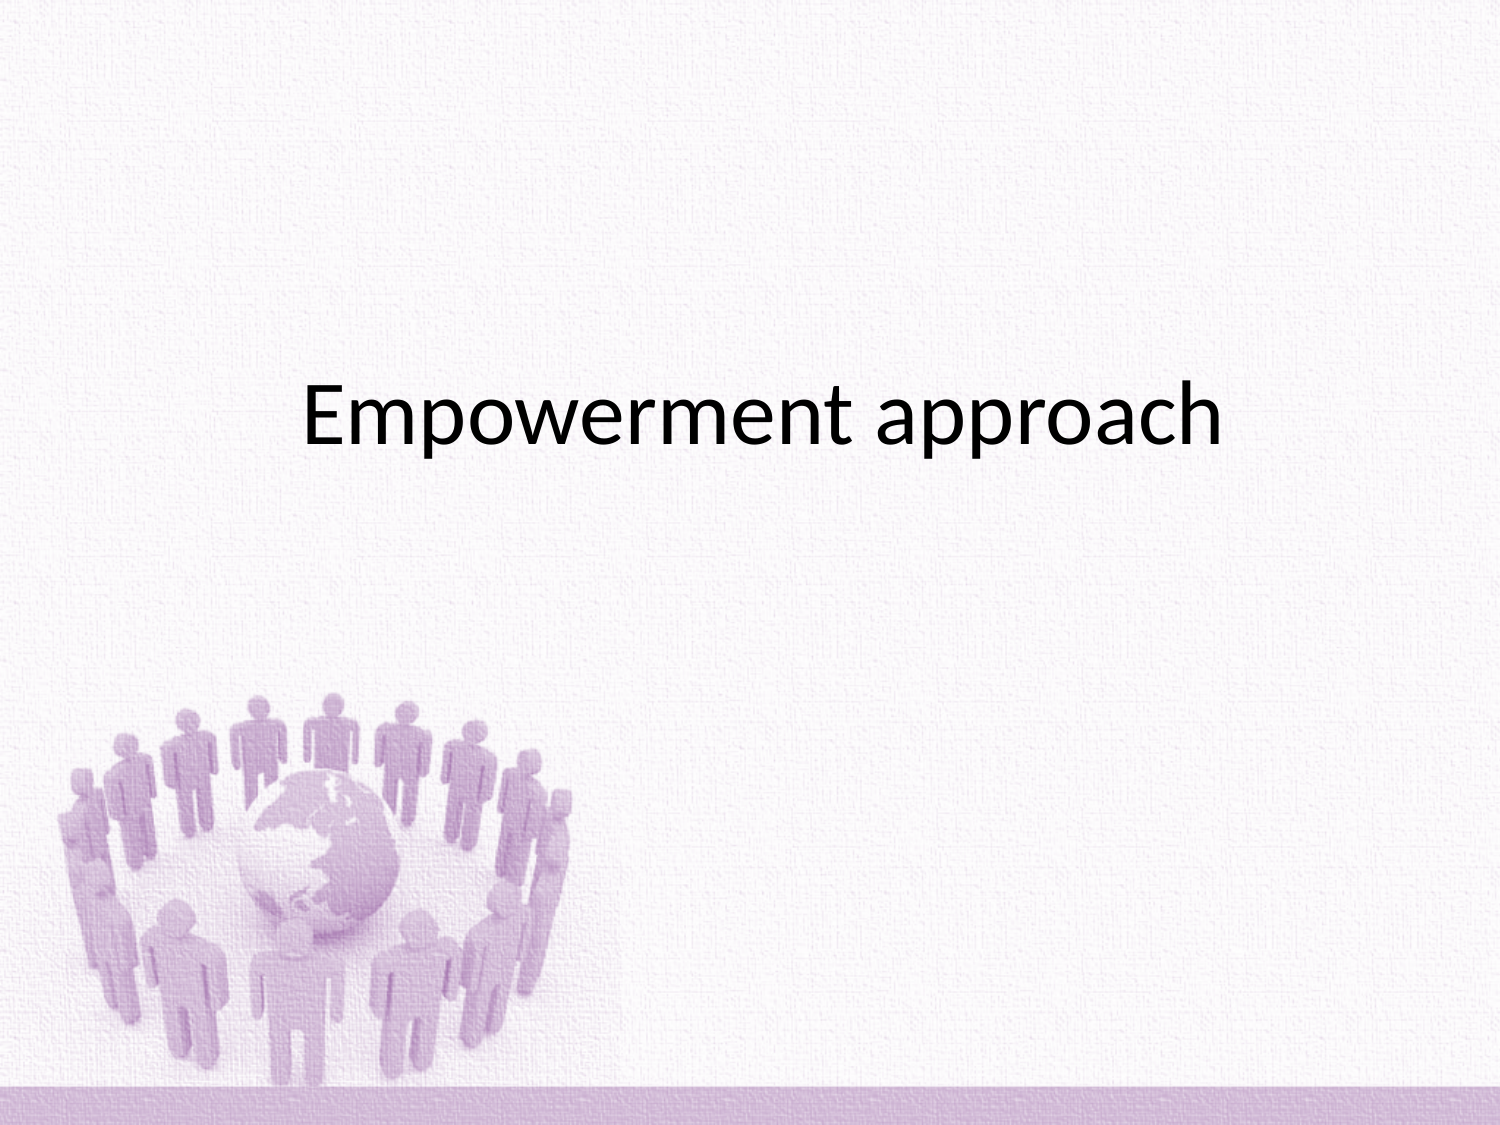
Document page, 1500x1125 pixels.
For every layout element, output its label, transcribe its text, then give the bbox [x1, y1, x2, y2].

title Empowerment approach [88, 314, 1439, 502]
